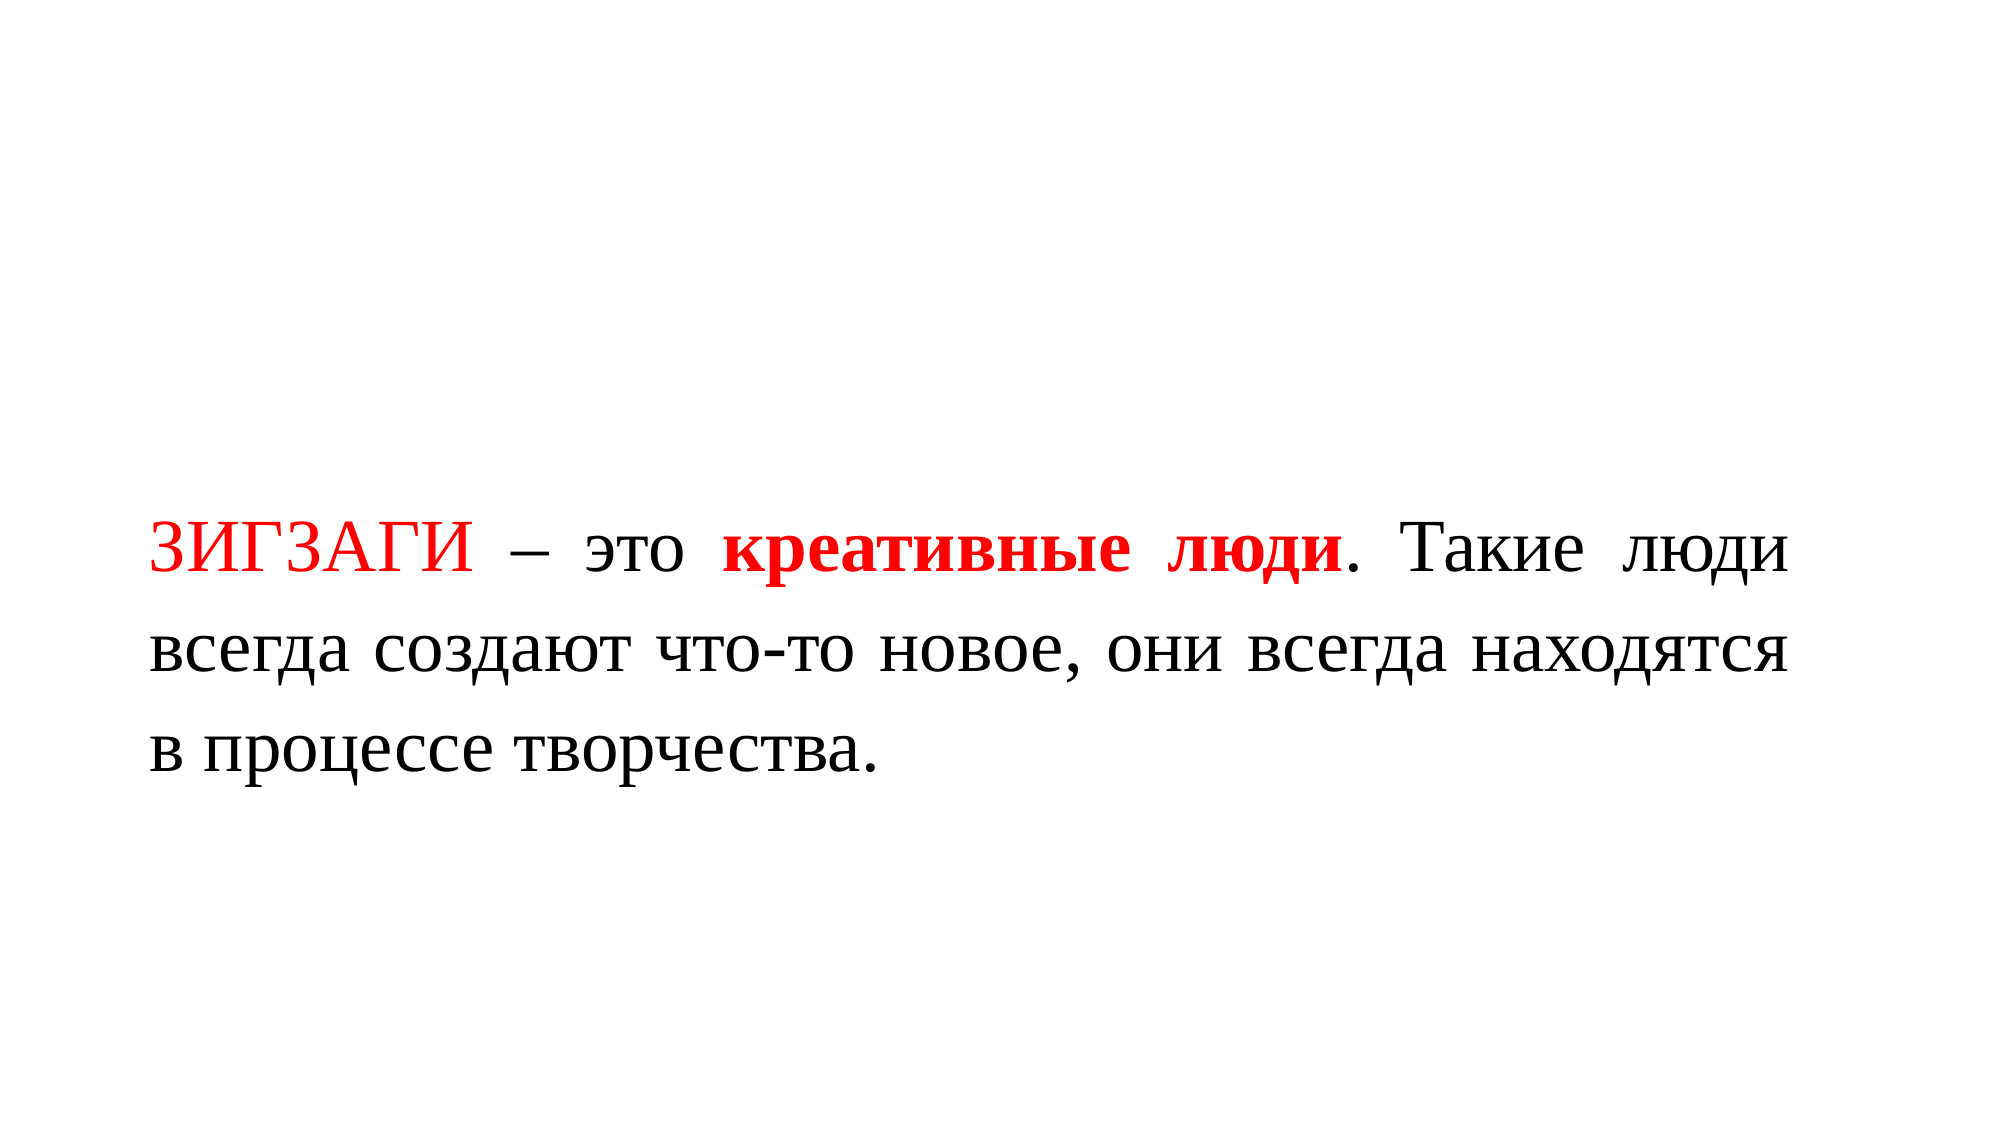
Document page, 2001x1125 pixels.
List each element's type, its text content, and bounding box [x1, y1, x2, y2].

text_box ЗИГЗАГИ – это креативные люди. Такие люди всегда создают что-то новое, они всегда находятся в процессе творчества. [120, 479, 1835, 794]
